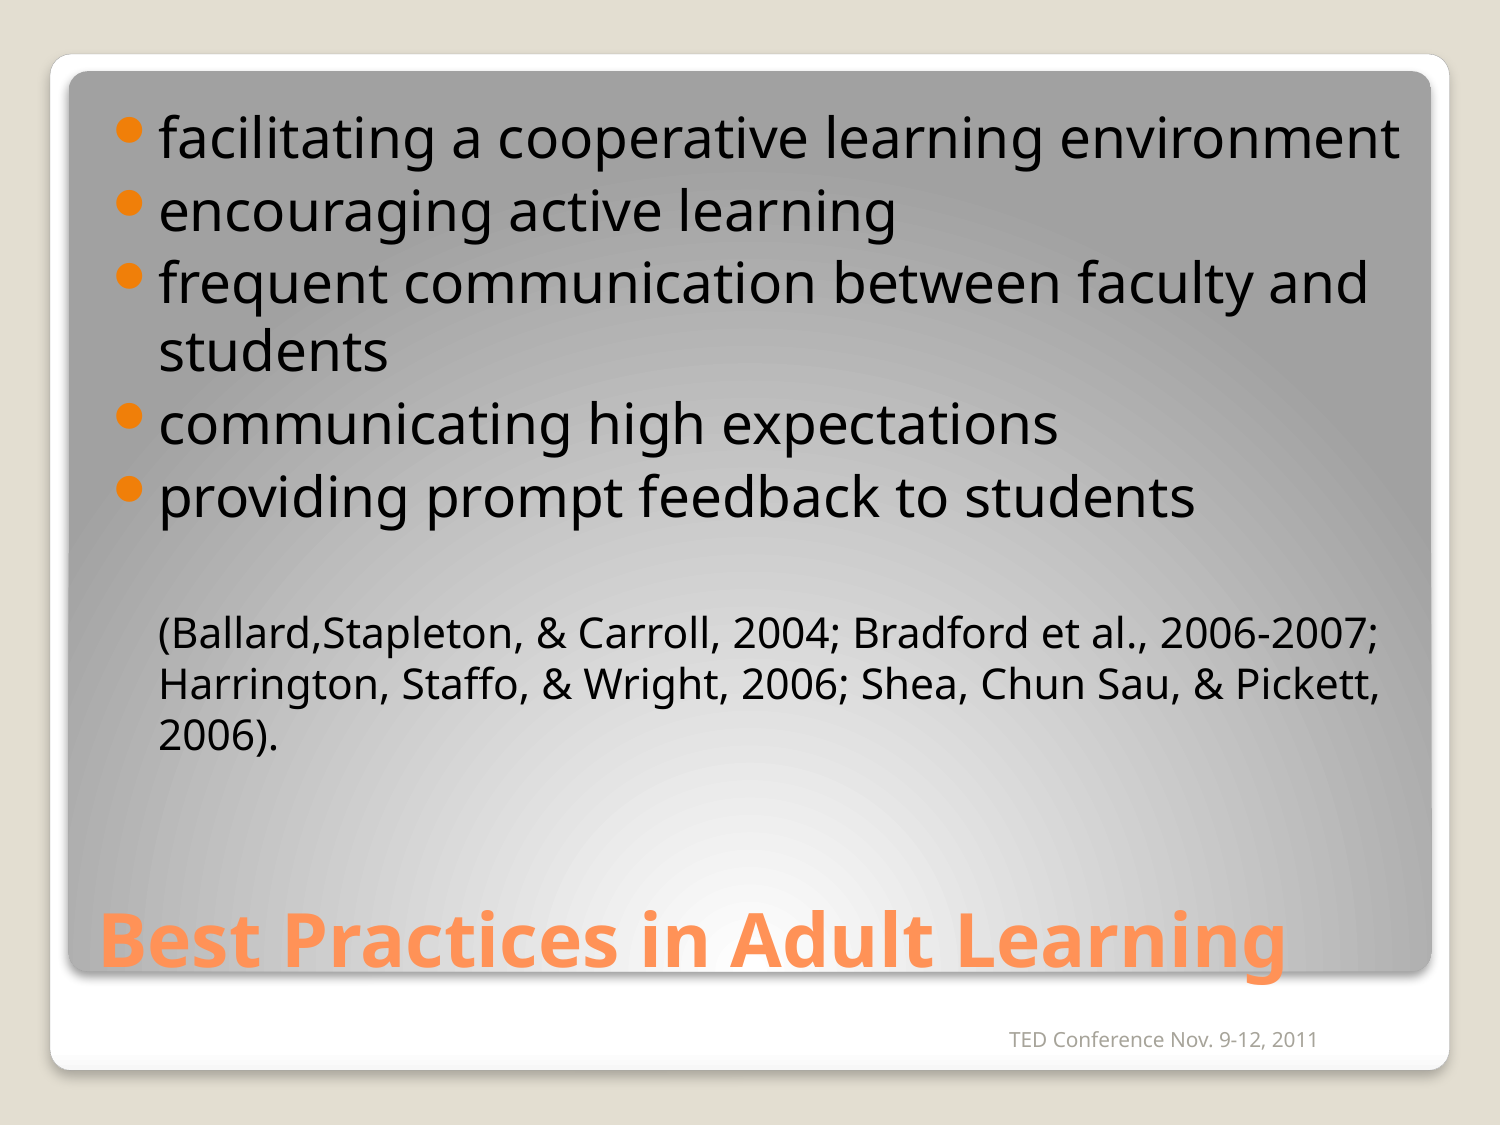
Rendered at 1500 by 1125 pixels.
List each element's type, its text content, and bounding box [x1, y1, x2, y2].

list facilitating a cooperative learning environment encouraging active learning frequent communication between faculty and students communicating high expectations providing prompt feedback to students (Ballard,Stapleton, & Carroll, 2004; Bradford et al., 2006-2007; Harrington, Staffo, & Wright, 2006; Shea, Chun Sau, & Pickett, 2006). [82, 86, 1425, 774]
title Best Practices in Adult Learning [82, 817, 1425, 990]
footer TED Conference Nov. 9-12, 2011 [994, 1002, 1370, 1063]
